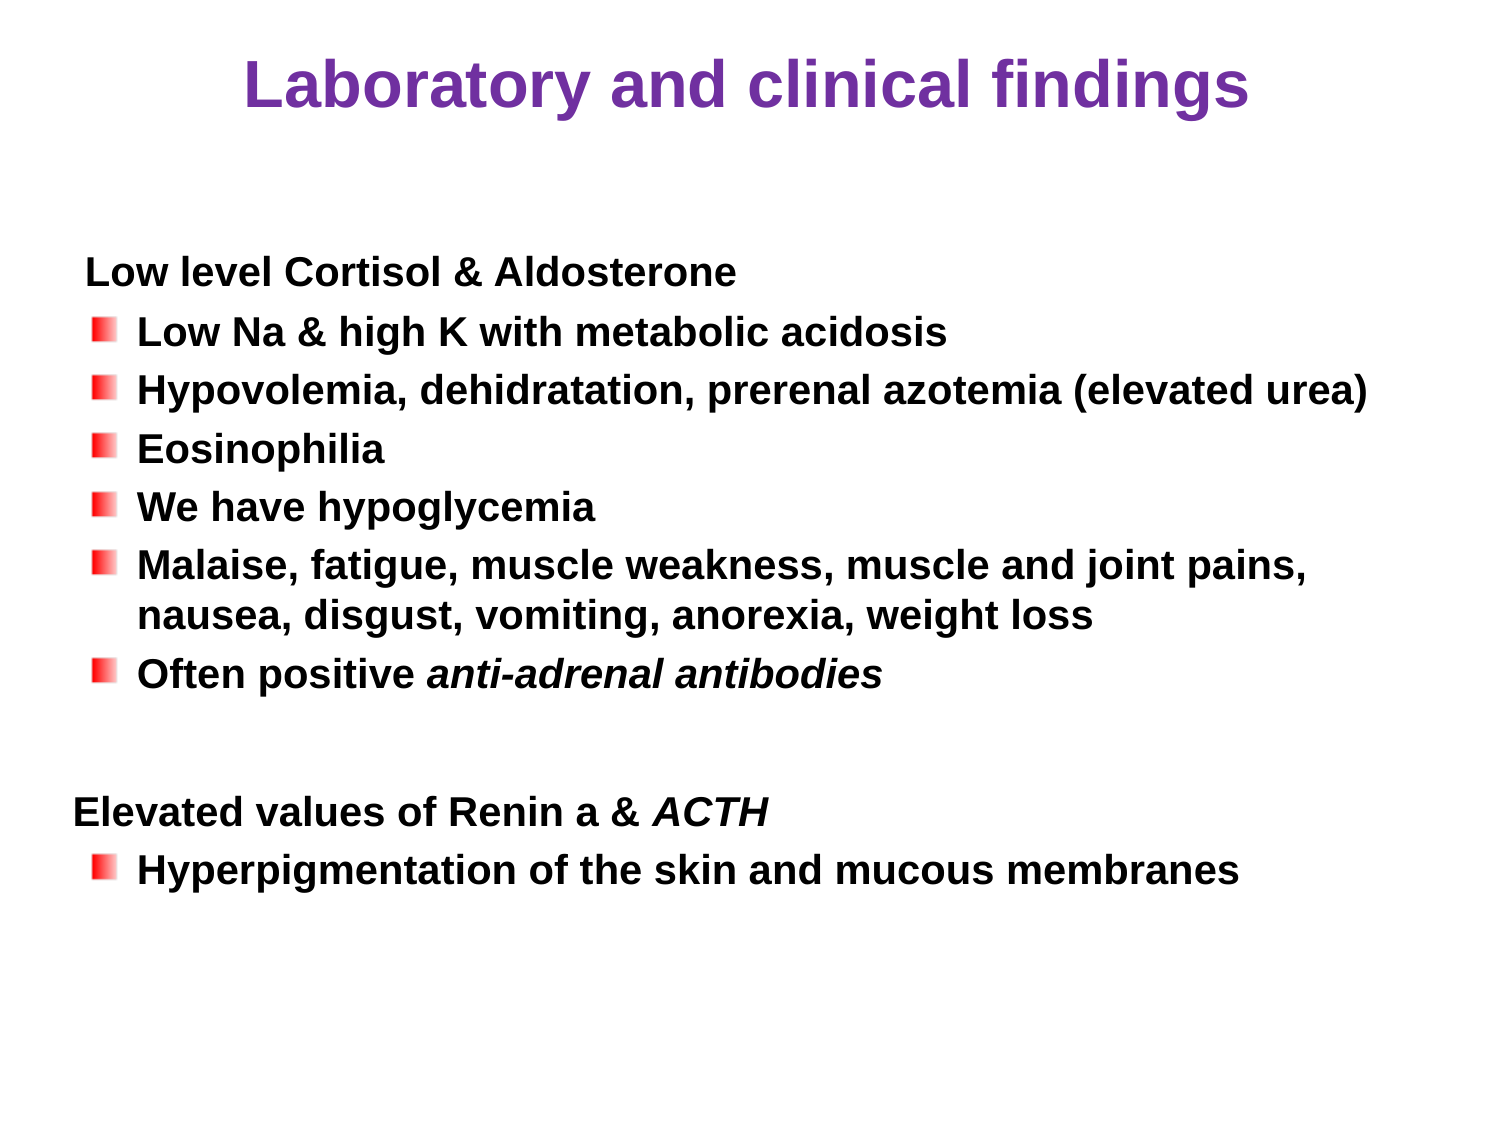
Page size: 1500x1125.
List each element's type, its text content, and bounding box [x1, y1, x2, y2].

picture [90, 431, 120, 461]
picture [90, 373, 120, 403]
picture [90, 656, 120, 686]
title Laboratory and clinical findings [84, 52, 1411, 110]
picture [90, 852, 120, 883]
picture [90, 490, 120, 520]
list Low level Cortisol & Aldosterone Low Na & high K with metabolic acidosis Hypovolemia, dehidratation, prerenal azotemia (elevated urea) Eosinophilia We have hypoglycemia Malaise, fatigue, muscle weakness, muscle and joint pains, nausea, disgust, vomiting, anorexia, weight loss Often positive anti-adrenal antibodies Elevated values of Renin a & ACTH Hyperpigmentation of the skin and mucous membranes [0, 158, 1462, 1051]
picture [90, 315, 120, 345]
picture [90, 548, 120, 578]
